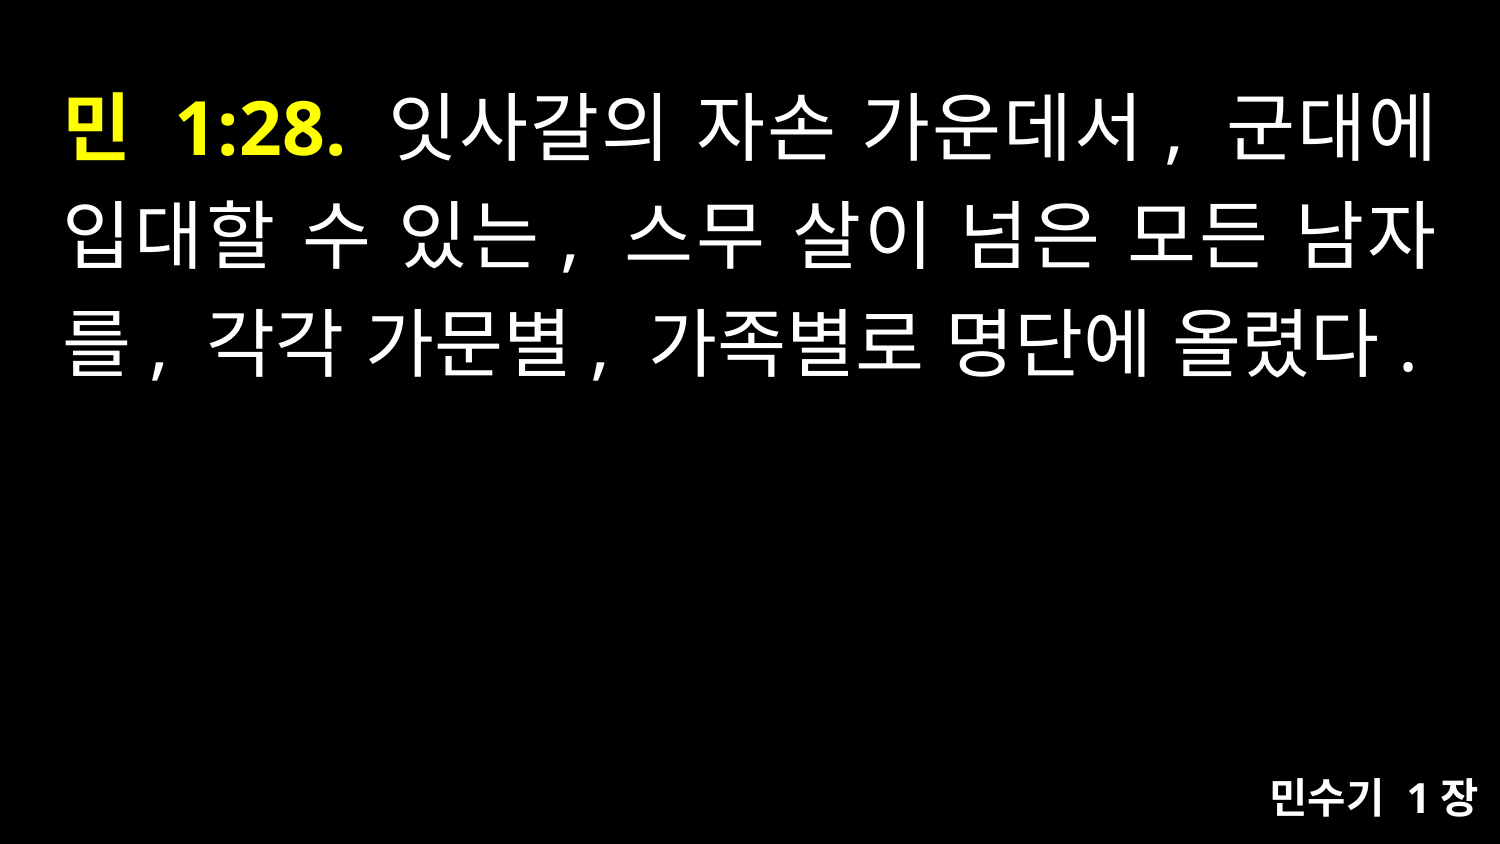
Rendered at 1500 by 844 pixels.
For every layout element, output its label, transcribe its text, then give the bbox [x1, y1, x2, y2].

subtitle 민수기 1장 [916, 770, 1500, 844]
title 민 1:28. 잇사갈의 자손 가운데서, 군대에 입대할 수 있는, 스무 살이 넘은 모든 남자를, 각각 가문별, 가족별로 명단에 올렸다. [0, 0, 1500, 844]
